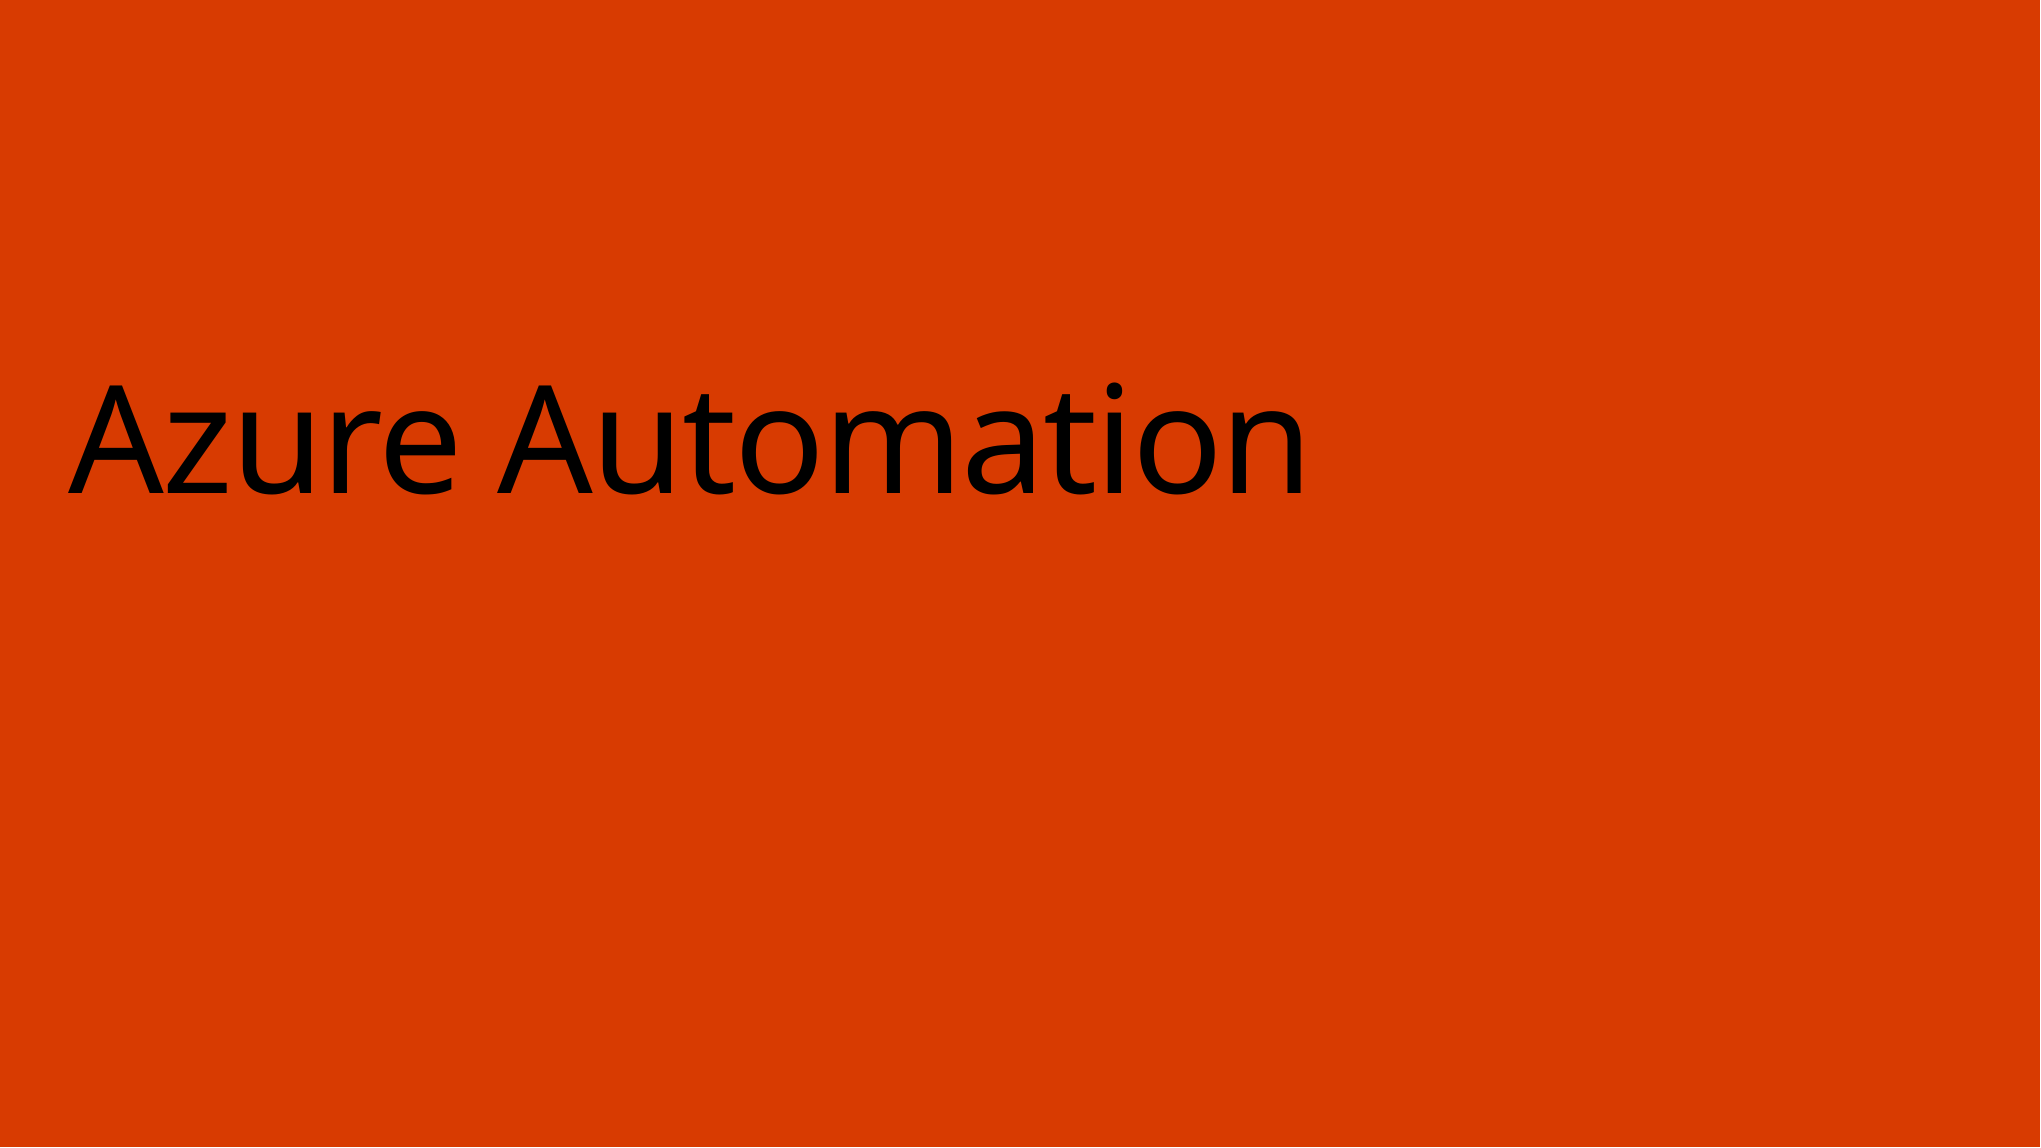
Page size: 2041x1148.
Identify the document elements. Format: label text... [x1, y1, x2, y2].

title Azure Automation [45, 348, 1996, 543]
